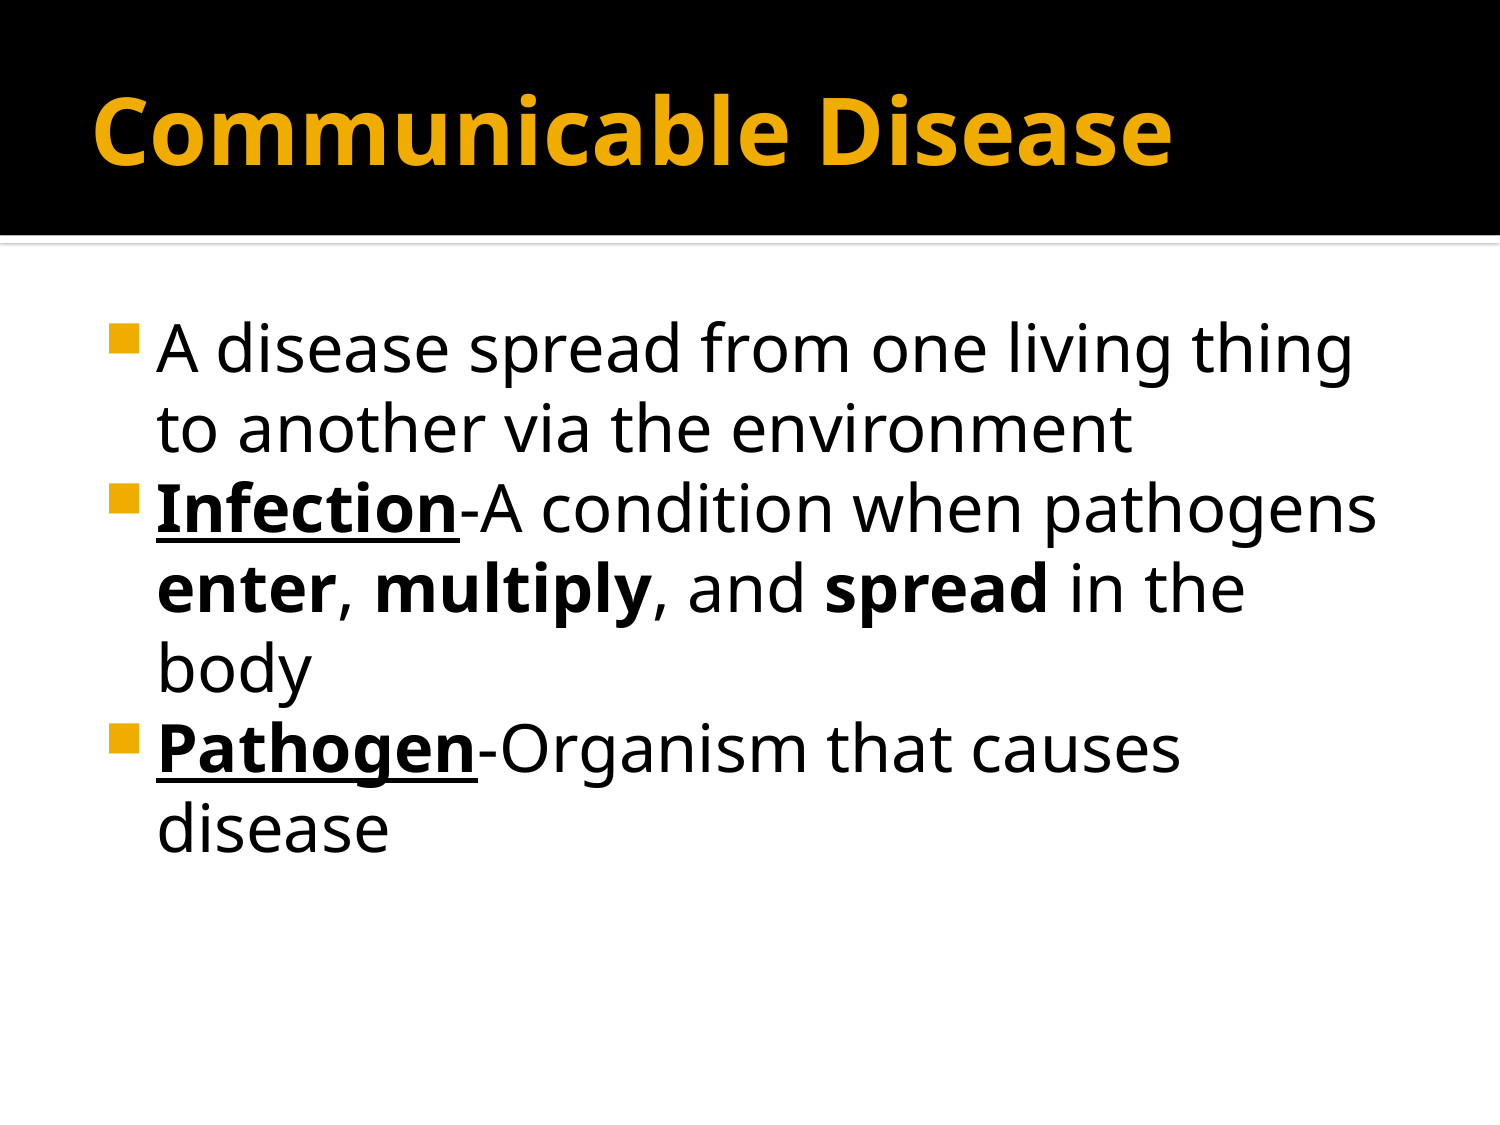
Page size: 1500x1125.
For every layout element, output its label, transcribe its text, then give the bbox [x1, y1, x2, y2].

title Communicable Disease [75, 25, 1425, 231]
list A disease spread from one living thing to another via the environment Infection-A condition when pathogens enter, multiply, and spread in the body Pathogen-Organism that causes disease [75, 291, 1425, 1050]
